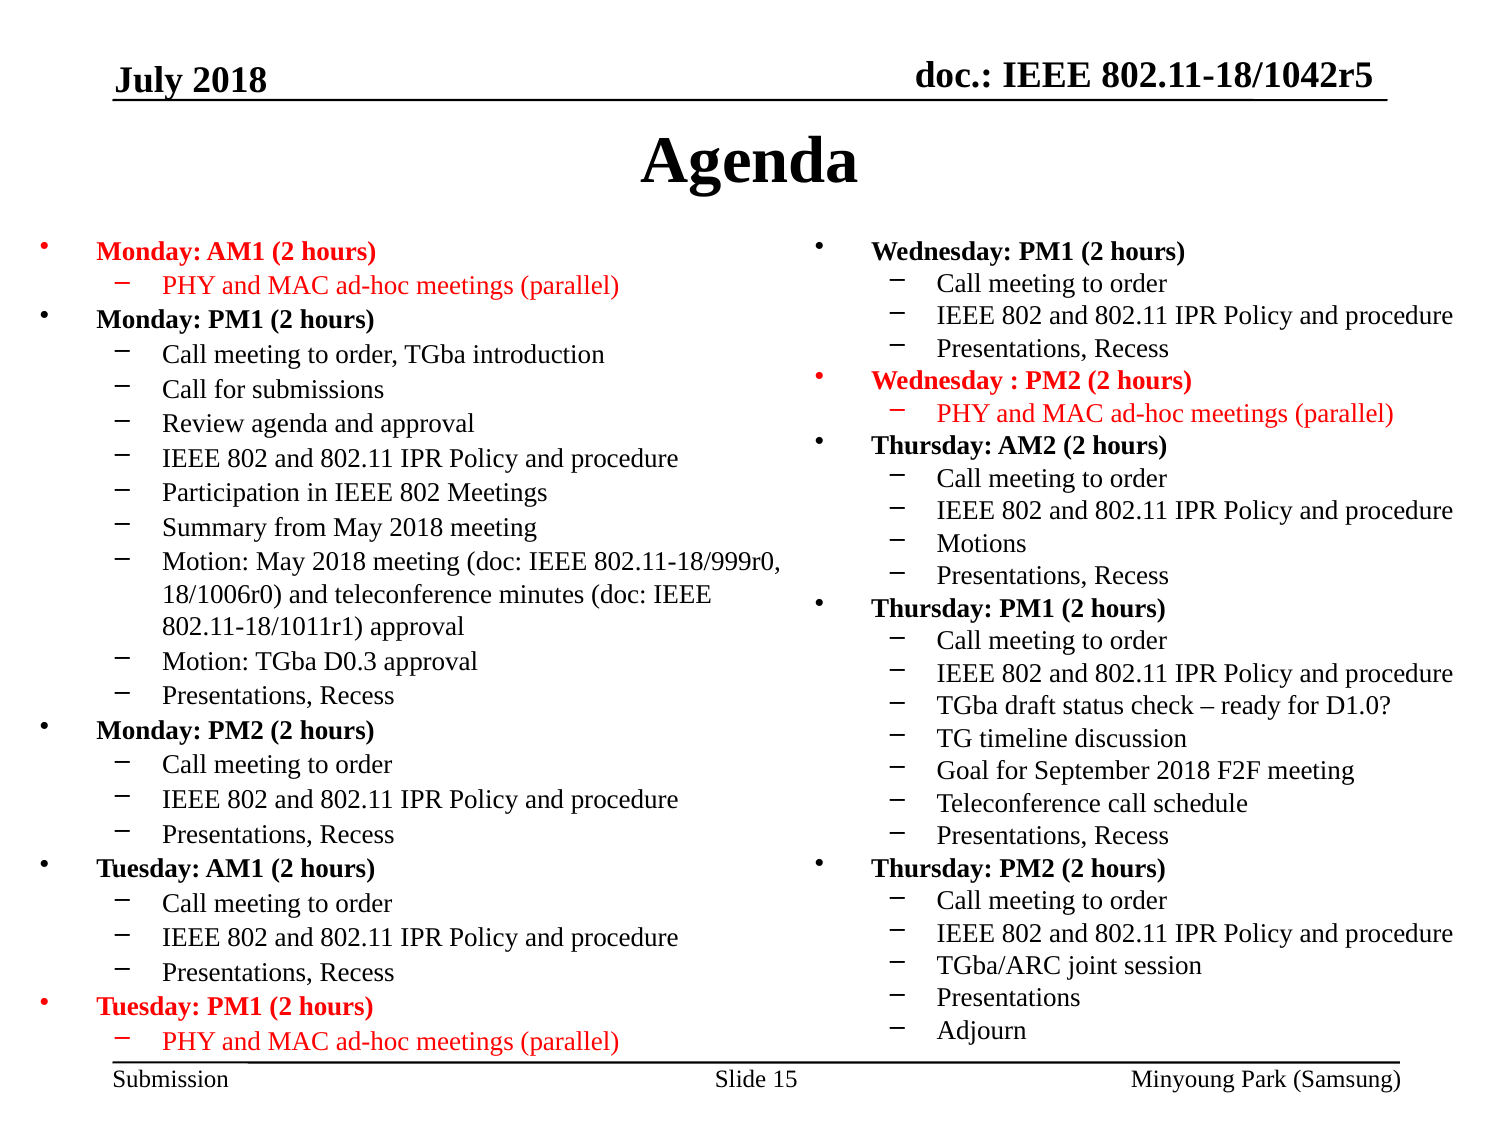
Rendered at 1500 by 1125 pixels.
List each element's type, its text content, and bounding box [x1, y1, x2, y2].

list Monday: AM1 (2 hours) PHY and MAC ad-hoc meetings (parallel) Monday: PM1 (2 hours) Call meeting to order, TGba introduction Call for submissions Review agenda and approval IEEE 802 and 802.11 IPR Policy and procedure Participation in IEEE 802 Meetings Summary from May 2018 meeting Motion: May 2018 meeting (doc: IEEE 802.11-18/999r0, 18/1006r0) and teleconference minutes (doc: IEEE 802.11-18/1011r1) approval Motion: TGba D0.3 approval Presentations, Recess Monday: PM2 (2 hours) Call meeting to order IEEE 802 and 802.11 IPR Policy and procedure Presentations, Recess Tuesday: AM1 (2 hours) Call meeting to order IEEE 802 and 802.11 IPR Policy and procedure Presentations, Recess Tuesday: PM1 (2 hours) PHY and MAC ad-hoc meetings (parallel) [24, 225, 799, 1063]
title Agenda [112, 112, 1388, 200]
list Wednesday: PM1 (2 hours) Call meeting to order IEEE 802 and 802.11 IPR Policy and procedure Presentations, Recess Wednesday : PM2 (2 hours) PHY and MAC ad-hoc meetings (parallel) Thursday: AM2 (2 hours) Call meeting to order IEEE 802 and 802.11 IPR Policy and procedure Motions Presentations, Recess Thursday: PM1 (2 hours) Call meeting to order IEEE 802 and 802.11 IPR Policy and procedure TGba draft status check – ready for D1.0? TG timeline discussion Goal for September 2018 F2F meeting Teleconference call schedule Presentations, Recess Thursday: PM2 (2 hours) Call meeting to order IEEE 802 and 802.11 IPR Policy and procedure TGba/ARC joint session Presentations Adjourn [799, 225, 1500, 1063]
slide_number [114, 54, 335, 101]
footer Minyoung Park (Samsung) [949, 1061, 1402, 1093]
slide_number Slide 15 [712, 1061, 800, 1093]
